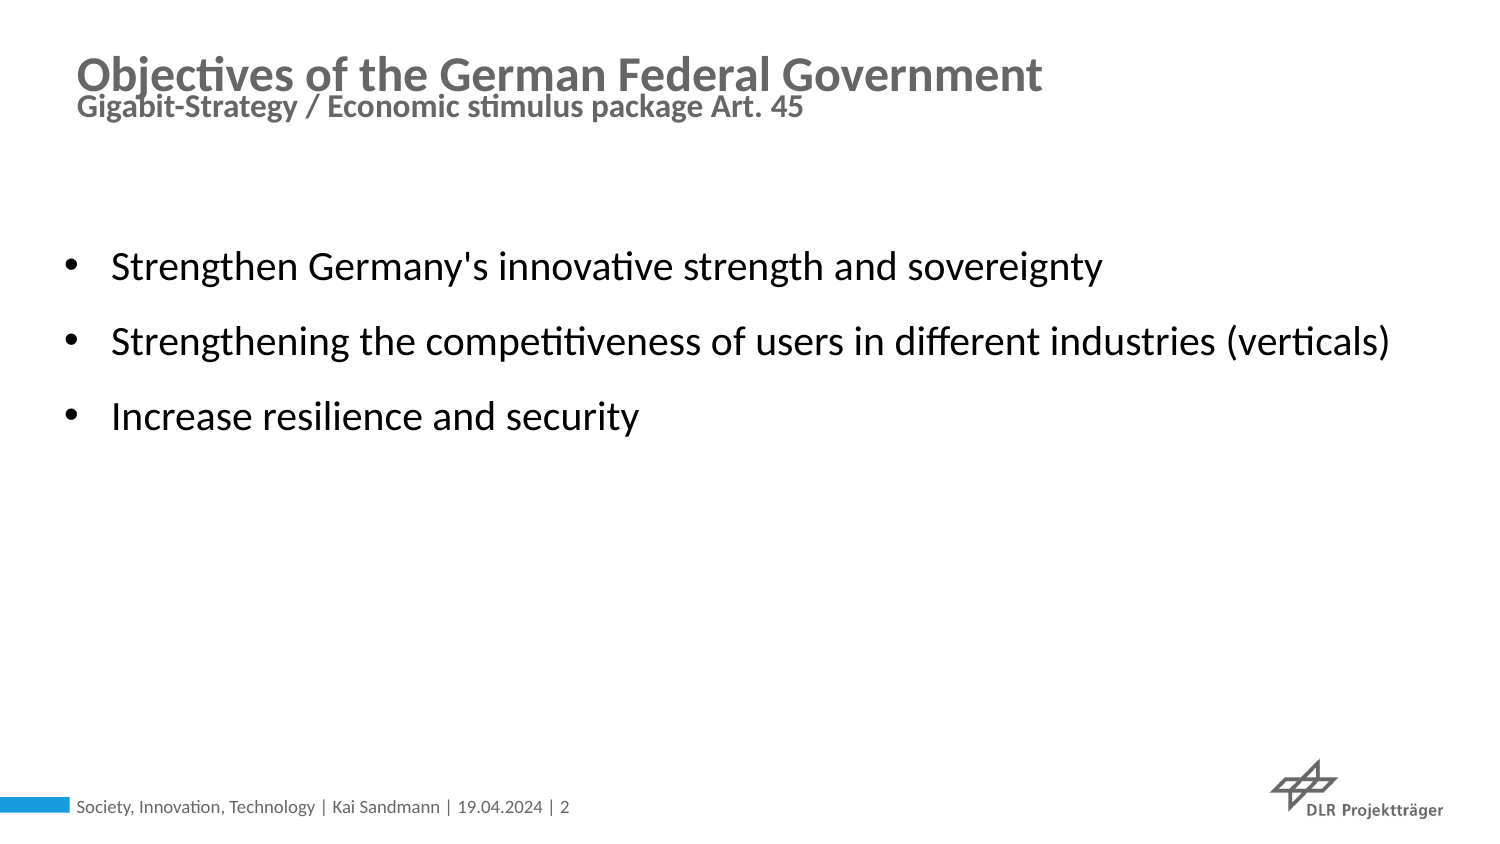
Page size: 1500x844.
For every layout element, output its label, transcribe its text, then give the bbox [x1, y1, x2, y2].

text_box Strengthen Germany's innovative strength and sovereignty Strengthening the competitiveness of users in different industries (verticals) Increase resilience and security [49, 206, 1407, 497]
list Gigabit-Strategy / Economic stimulus package Art. 45 [76, 100, 1417, 148]
picture [1269, 758, 1443, 819]
list Objectives of the German Federal Government [76, 41, 1417, 100]
